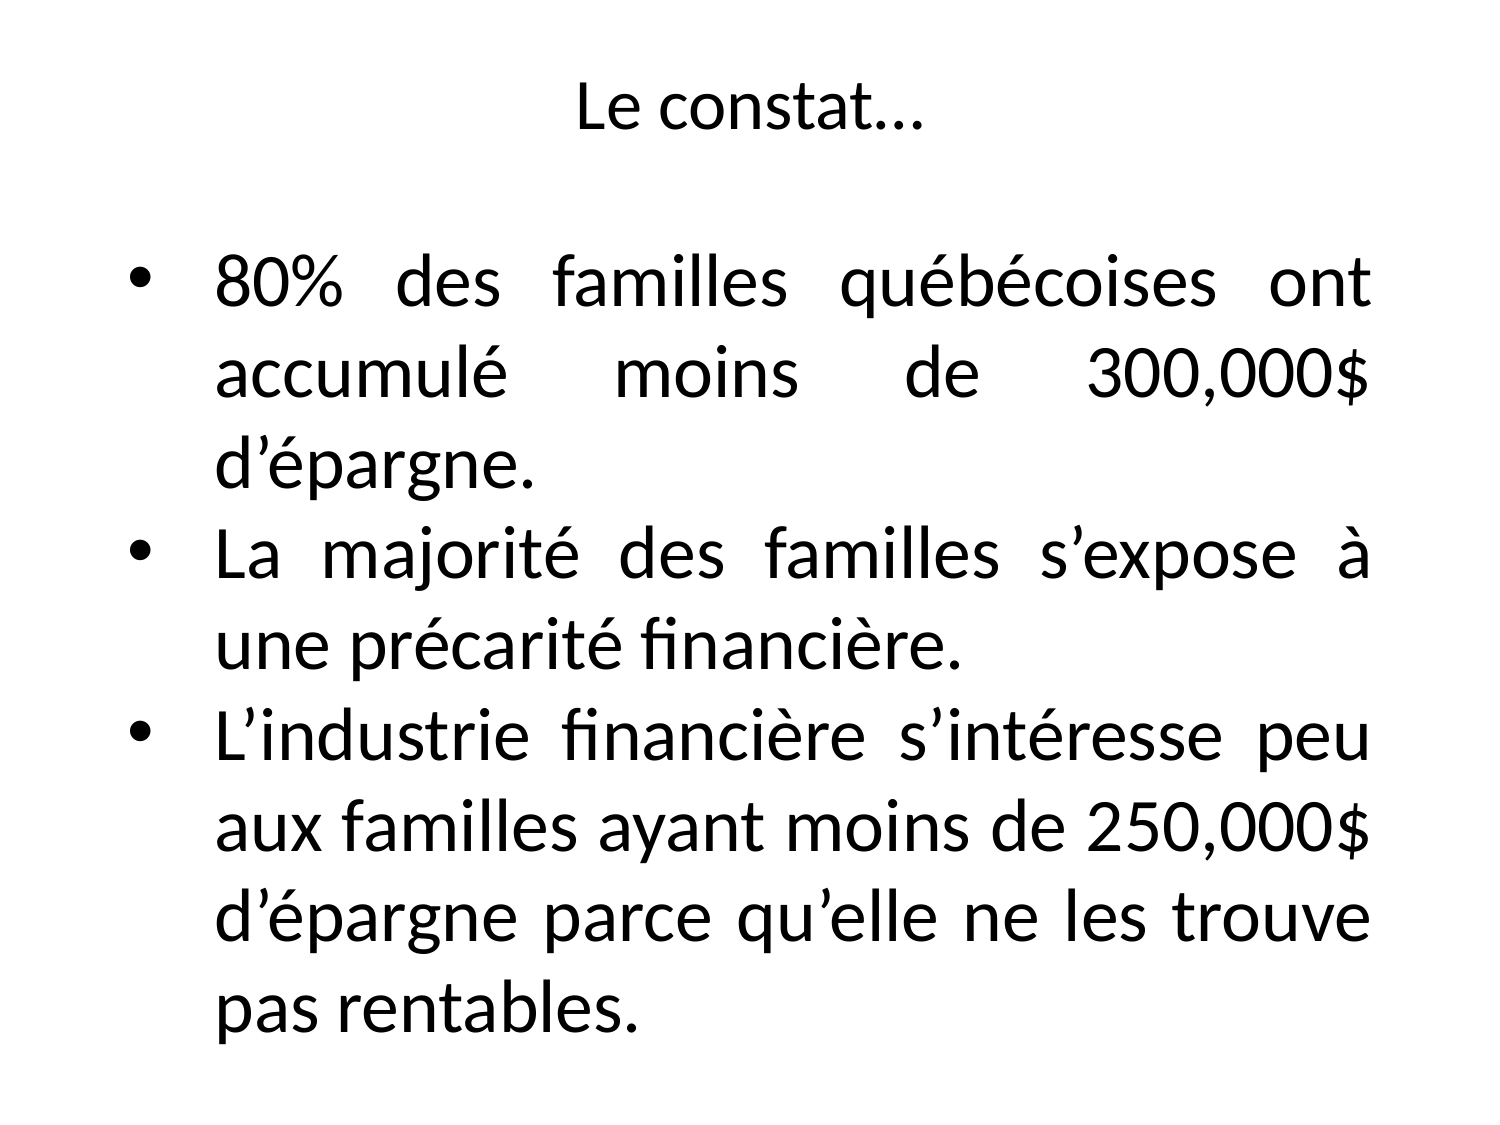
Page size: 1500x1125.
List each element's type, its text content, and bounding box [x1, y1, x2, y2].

text_box Le constat… 80% des familles québécoises ont accumulé moins de 300,000$ d’épargne. La majorité des familles s’expose à une précarité financière. L’industrie financière s’intéresse peu aux familles ayant moins de 250,000$ d’épargne parce qu’elle ne les trouve pas rentables. [112, 50, 1388, 1075]
